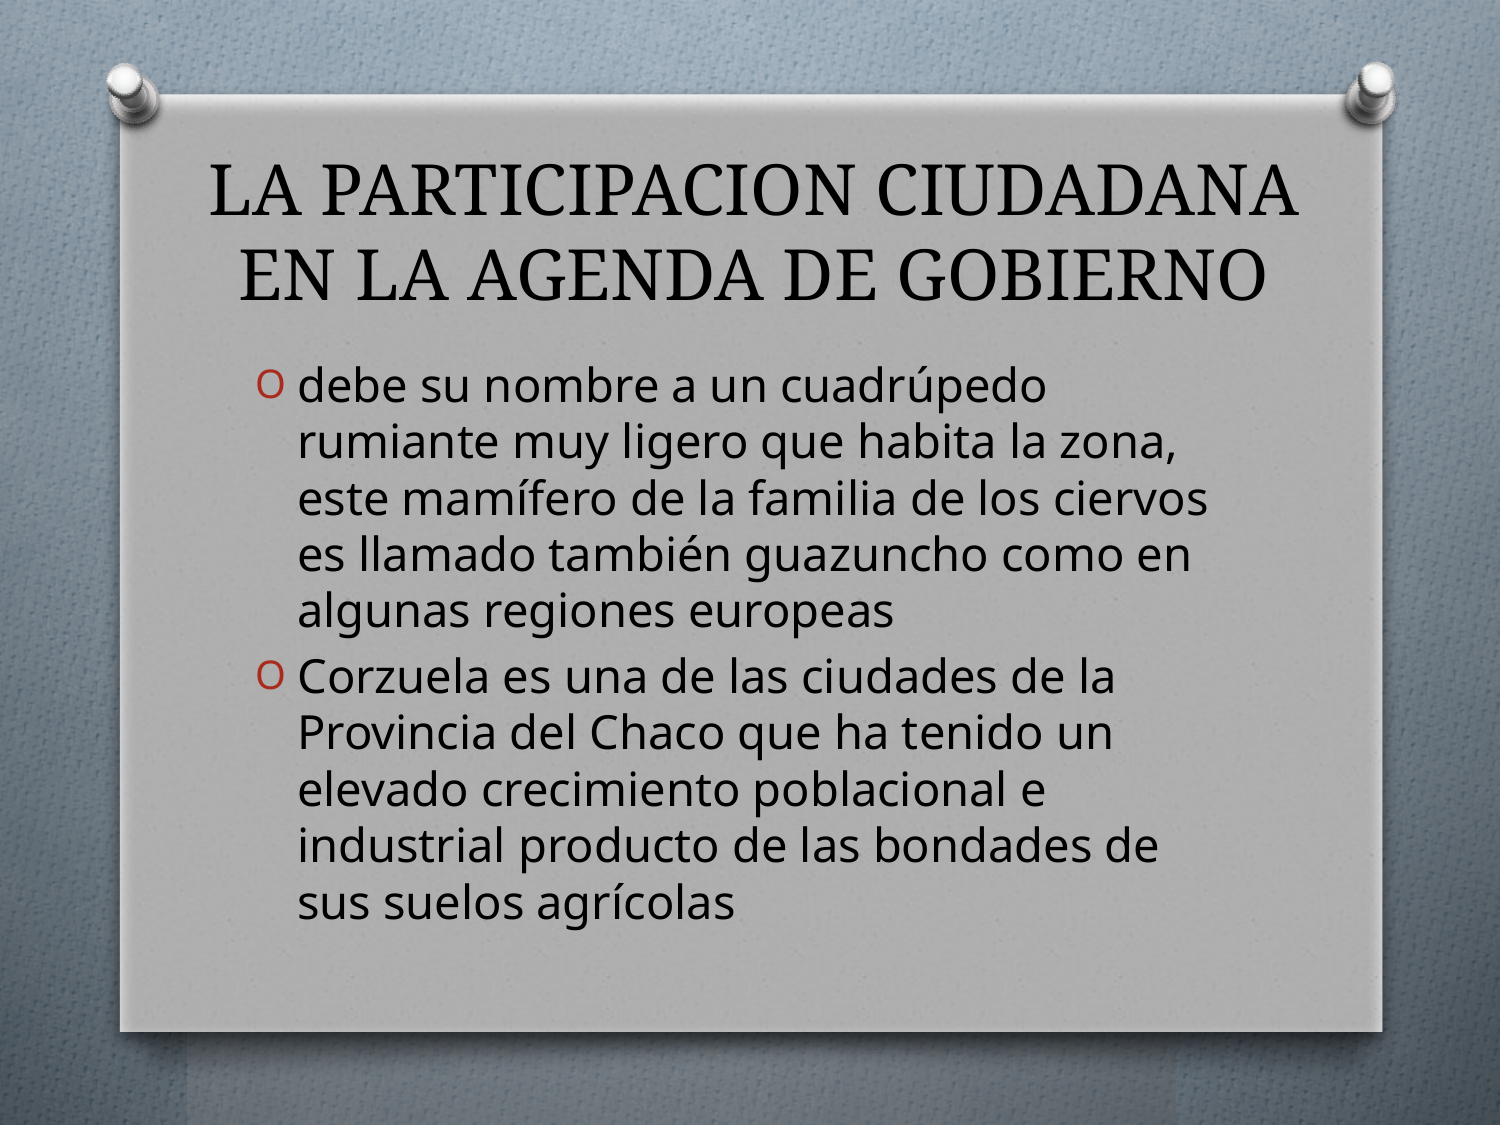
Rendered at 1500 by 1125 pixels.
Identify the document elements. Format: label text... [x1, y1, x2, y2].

picture [75, 29, 198, 153]
title LA PARTICIPACION CIUDADANA EN LA AGENDA DE GOBIERNO [183, 125, 1326, 335]
list debe su nombre a un cuadrúpedo rumiante muy ligero que habita la zona, este mamífero de la familia de los ciervos es llamado también guazuncho como en algunas regiones europeas Corzuela es una de las ciudades de la Provincia del Chaco que ha tenido un elevado crecimiento poblacional e industrial producto de las bondades de sus suelos agrícolas [240, 347, 1257, 939]
picture [1317, 35, 1439, 156]
